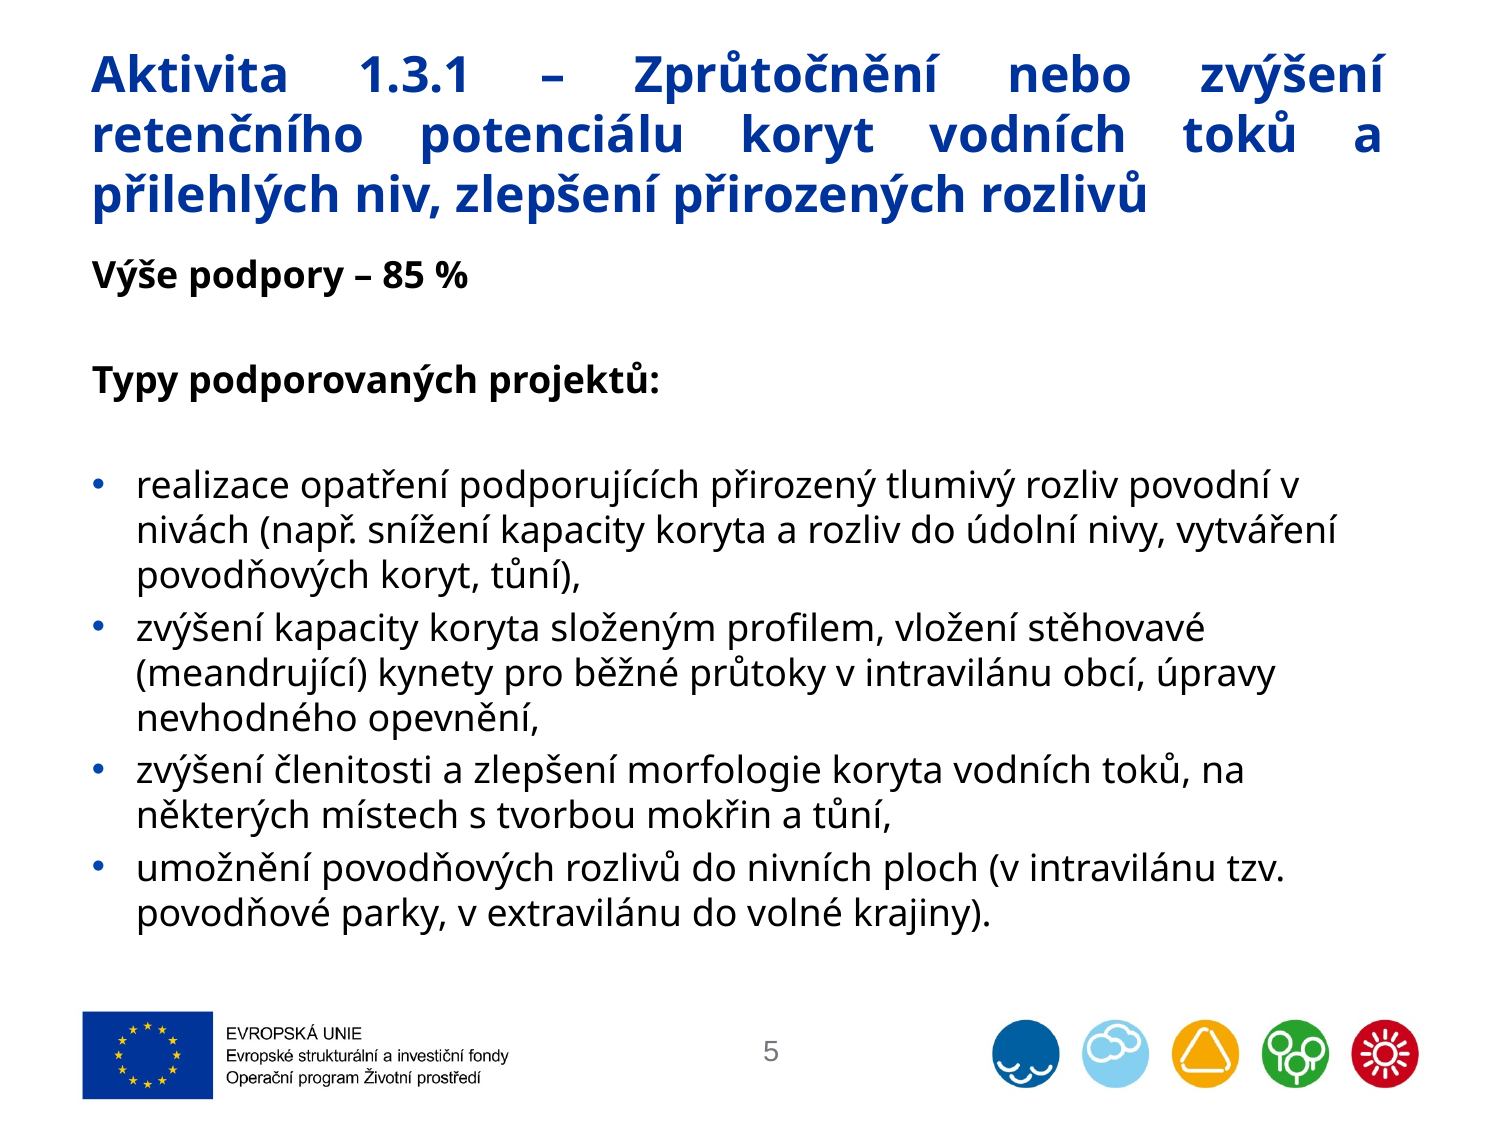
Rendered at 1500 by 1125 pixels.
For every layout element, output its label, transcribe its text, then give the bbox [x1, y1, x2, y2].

picture [986, 1015, 1424, 1094]
list Výše podpory – 85 % Typy podporovaných projektů: realizace opatření podporujících přirozený tlumivý rozliv povodní v nivách (např. snížení kapacity koryta a rozliv do údolní nivy, vytváření povodňových koryt, tůní), zvýšení kapacity koryta složeným profilem, vložení stěhovavé (meandrující) kynety pro běžné průtoky v intravilánu obcí, úpravy nevhodného opevnění, zvýšení členitosti a zlepšení morfologie koryta vodních toků, na některých místech s tvorbou mokřin a tůní, umožnění povodňových rozlivů do nivních ploch (v intravilánu tzv. povodňové parky, v extravilánu do volné krajiny). [76, 243, 1407, 988]
title Aktivita 1.3.1 – Zprůtočnění nebo zvýšení retenčního potenciálu koryt vodních toků a přilehlých niv, zlepšení přirozených rozlivů [76, 45, 1400, 220]
slide_number 5 [596, 1024, 947, 1103]
picture [53, 999, 561, 1112]
